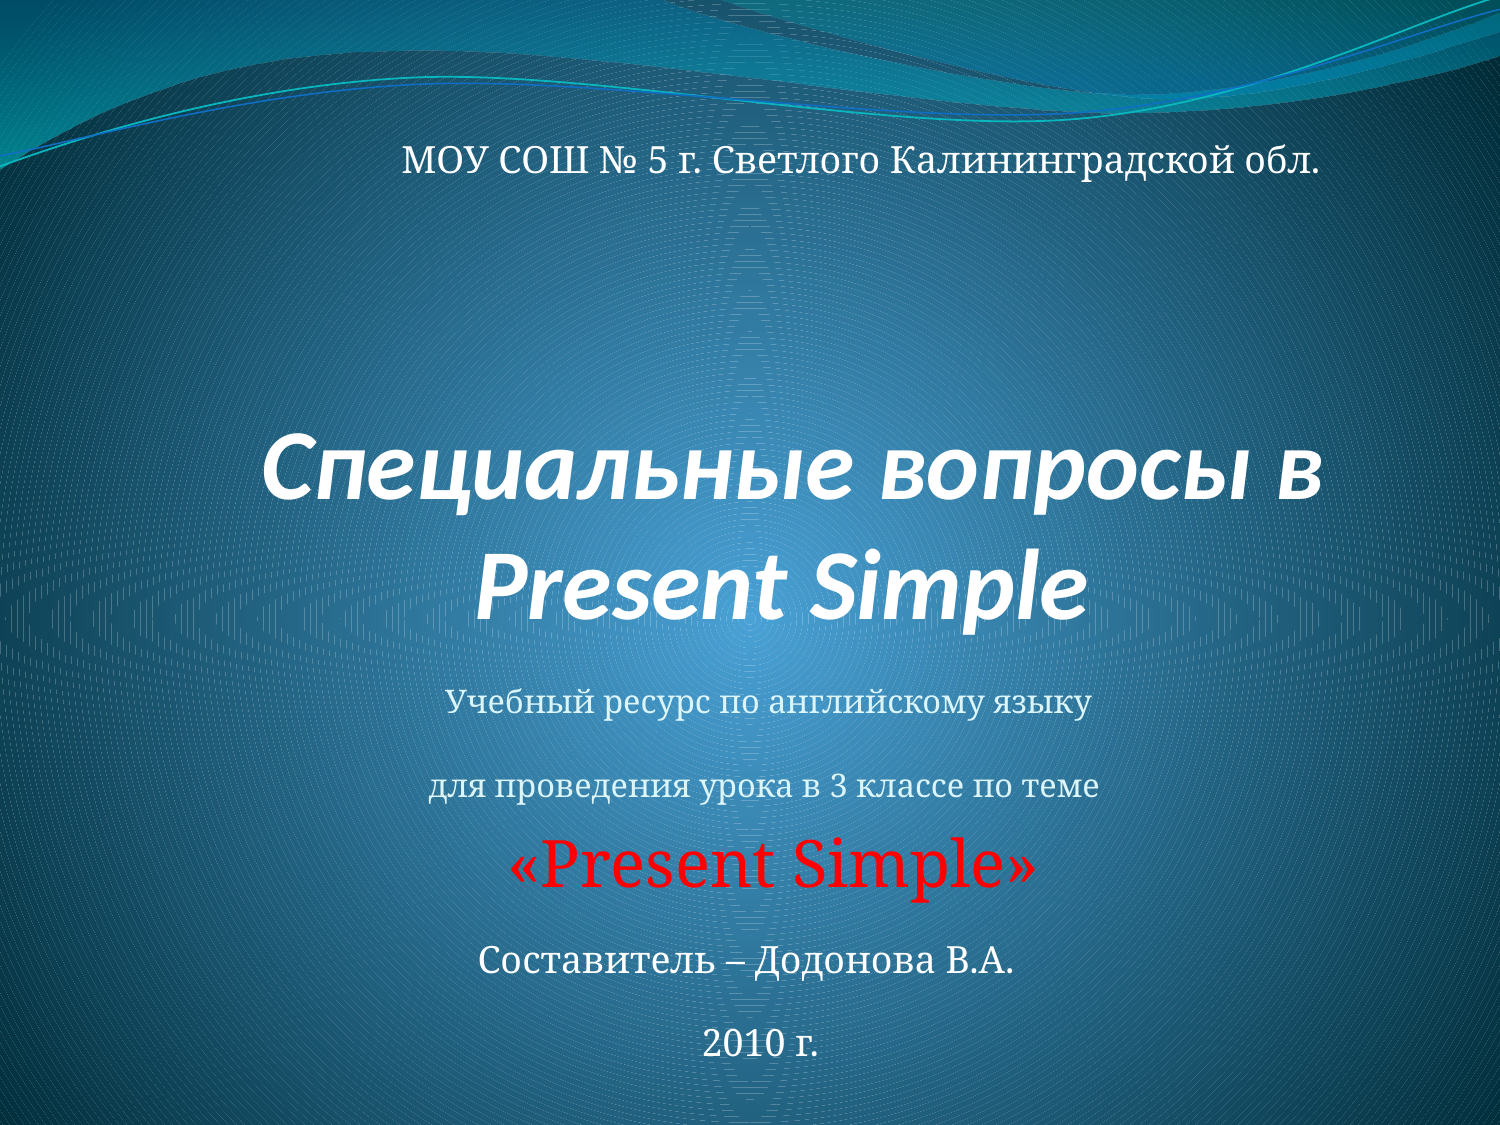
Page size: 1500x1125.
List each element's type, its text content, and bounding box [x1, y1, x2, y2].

text_box МОУ СОШ № 5 г. Светлого Калининградской обл. [281, 128, 1442, 189]
text_box 2010 г. [631, 1011, 890, 1072]
text_box Учебный ресурс по английскому языку для проведения урока в 3 классе по теме «Present Simple» [282, 673, 1264, 910]
text_box Составитель – Додонова В.А. [277, 928, 1216, 989]
title Специальные вопросы в Present Simple [187, 398, 1403, 640]
